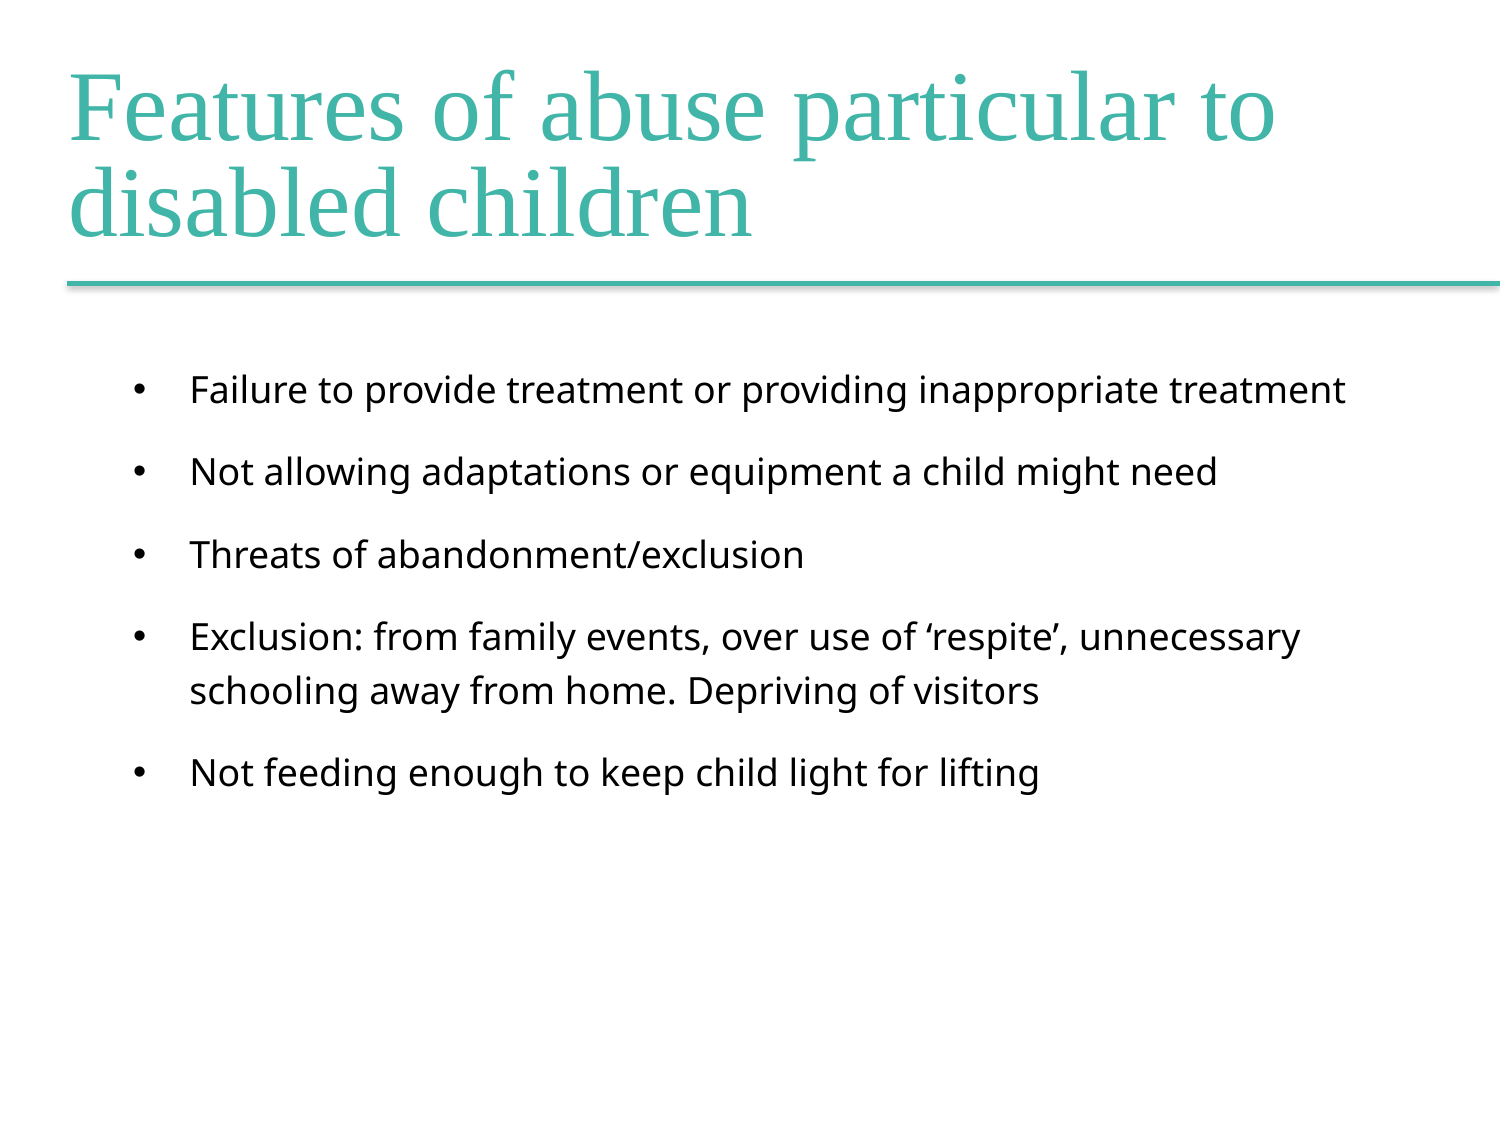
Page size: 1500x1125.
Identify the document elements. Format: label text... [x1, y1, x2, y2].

list Failure to provide treatment or providing inappropriate treatment Not allowing adaptations or equipment a child might need Threats of abandonment/exclusion Exclusion: from family events, over use of ‘respite’, unnecessary schooling away from home. Depriving of visitors Not feeding enough to keep child light for lifting [118, 349, 1391, 973]
text_box Features of abuse particular to disabled children [53, 15, 1448, 304]
